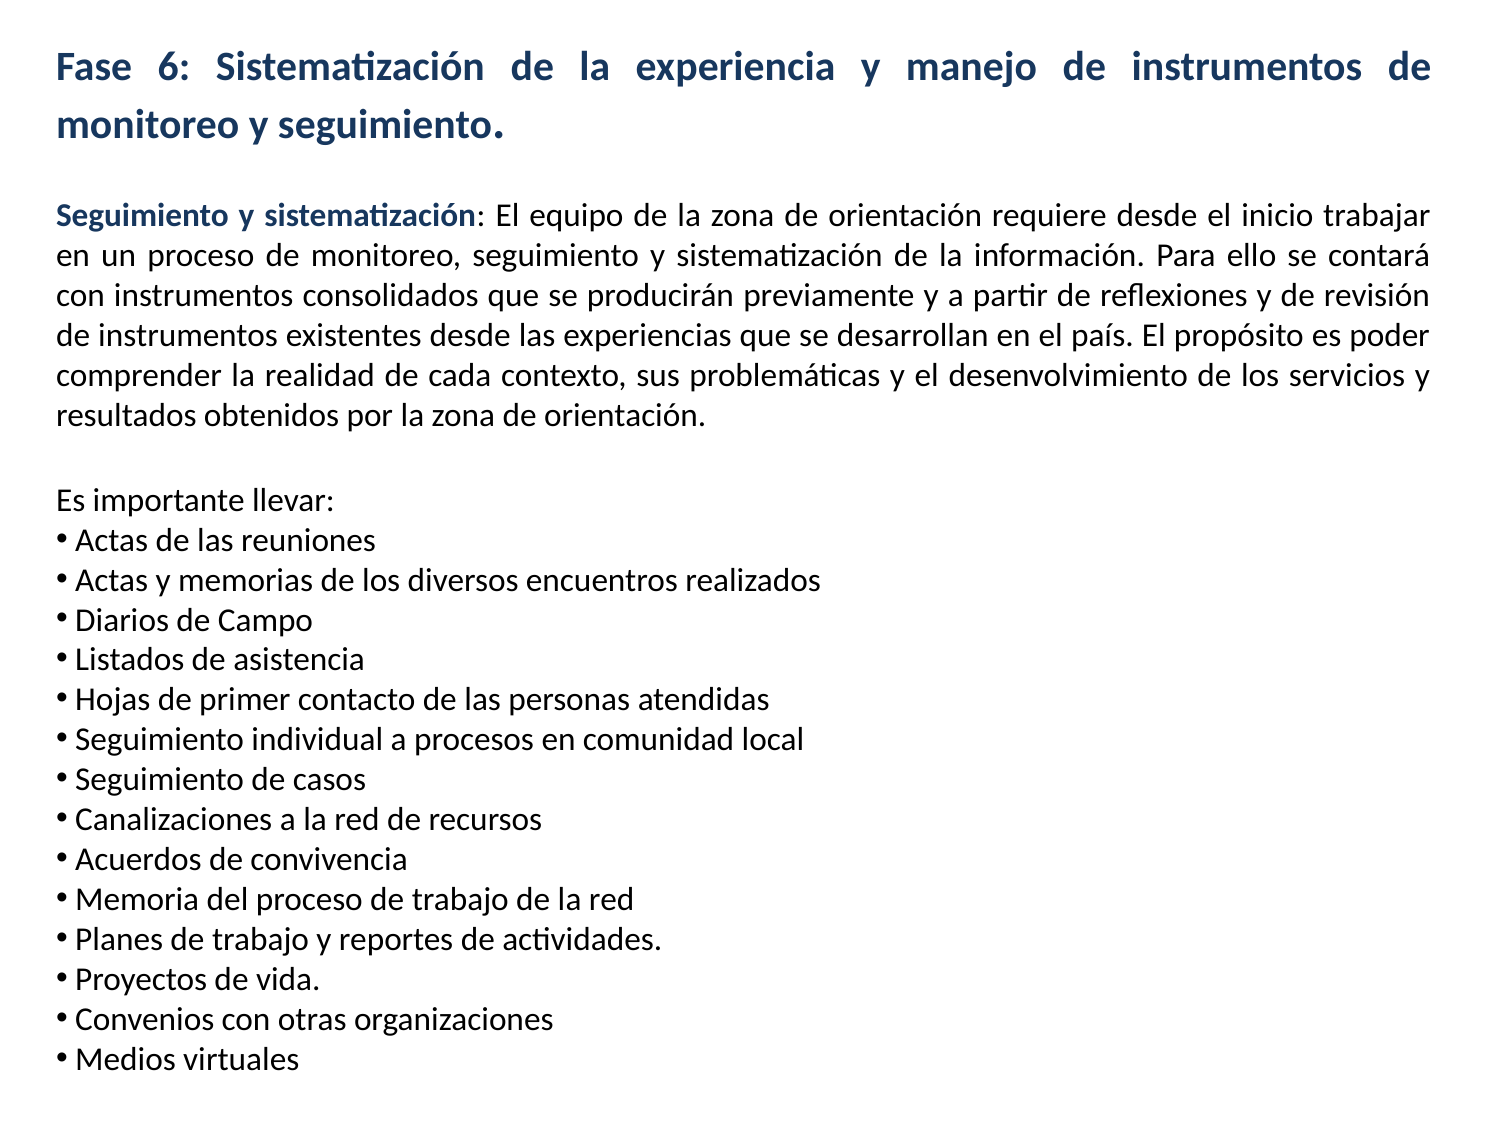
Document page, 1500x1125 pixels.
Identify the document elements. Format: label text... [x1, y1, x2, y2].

text_box Fase 6: Sistematización de la experiencia y manejo de instrumentos de monitoreo y seguimiento. Seguimiento y sistematización: El equipo de la zona de orientación requiere desde el inicio trabajar en un proceso de monitoreo, seguimiento y sistematización de la información. Para ello se contará con instrumentos consolidados que se producirán previamente y a partir de reflexiones y de revisión de instrumentos existentes desde las experiencias que se desarrollan en el país. El propósito es poder comprender la realidad de cada contexto, sus problemáticas y el desenvolvimiento de los servicios y resultados obtenidos por la zona de orientación. Es importante llevar: Actas de las reuniones Actas y memorias de los diversos encuentros realizados Diarios de Campo Listados de asistencia Hojas de primer contacto de las personas atendidas Seguimiento individual a procesos en comunidad local Seguimiento de casos Canalizaciones a la red de recursos Acuerdos de convivencia Memoria del proceso de trabajo de la red Planes de trabajo y reportes de actividades. Proyectos de vida. Convenios con otras organizaciones Medios virtuales [41, 30, 1447, 1125]
